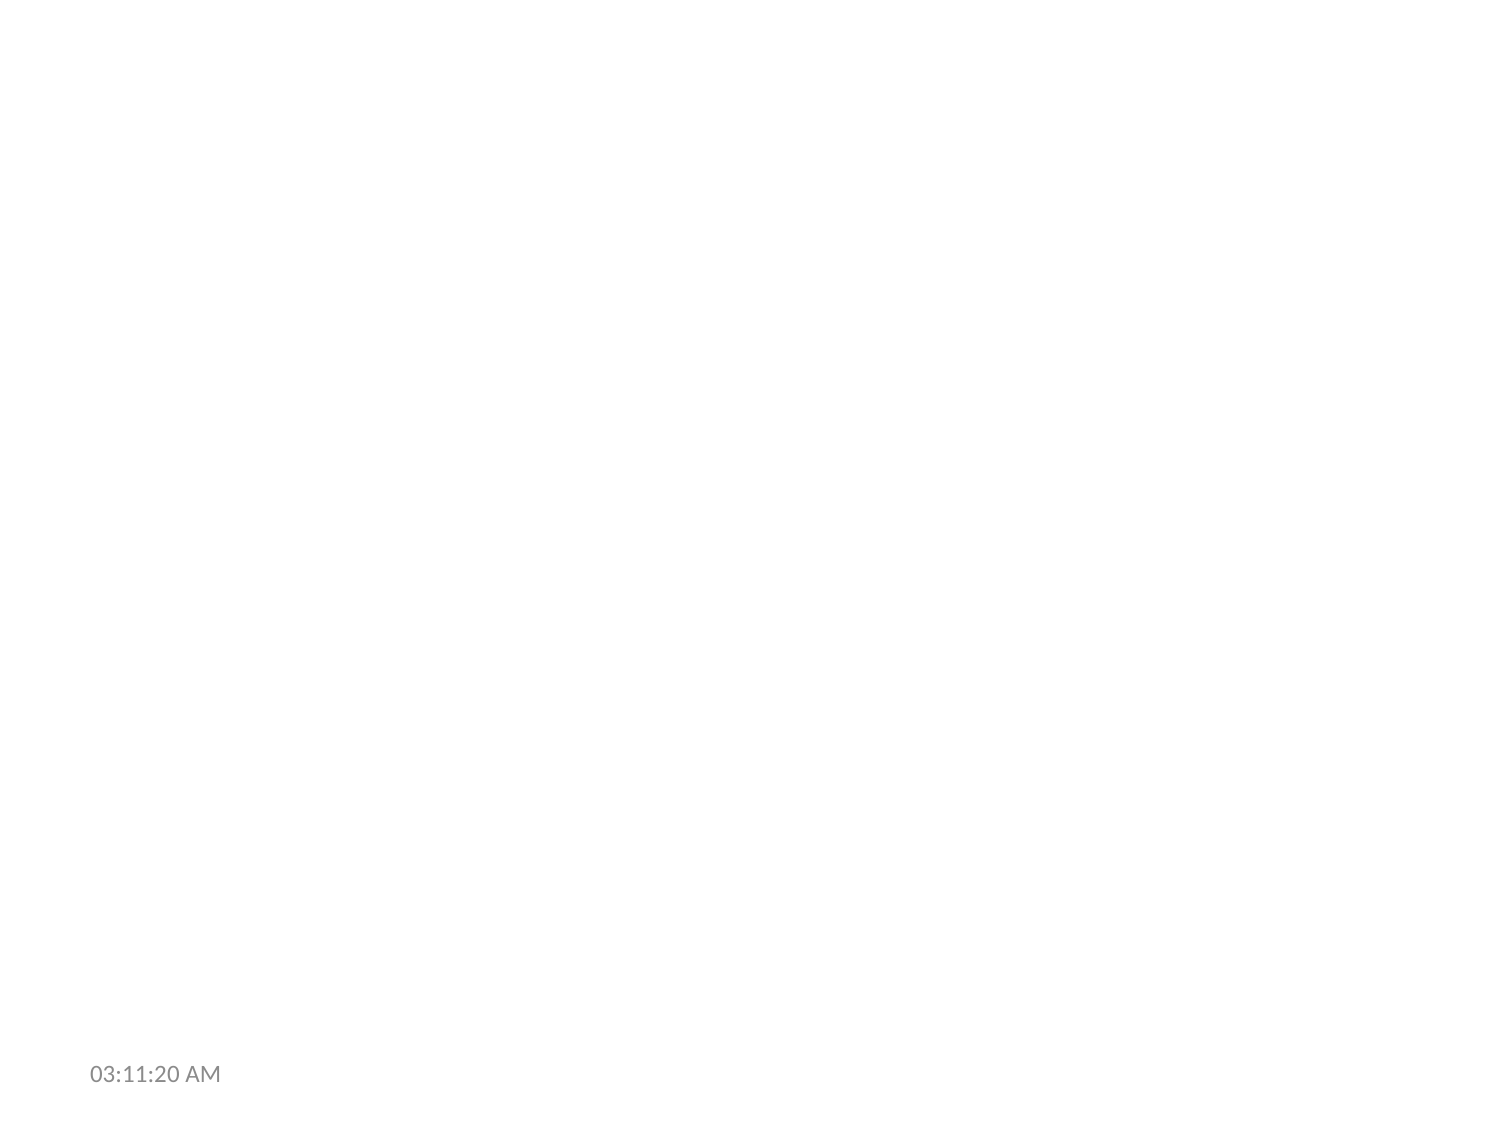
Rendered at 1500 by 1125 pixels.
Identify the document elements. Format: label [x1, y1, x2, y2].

slide_number [75, 1042, 425, 1103]
